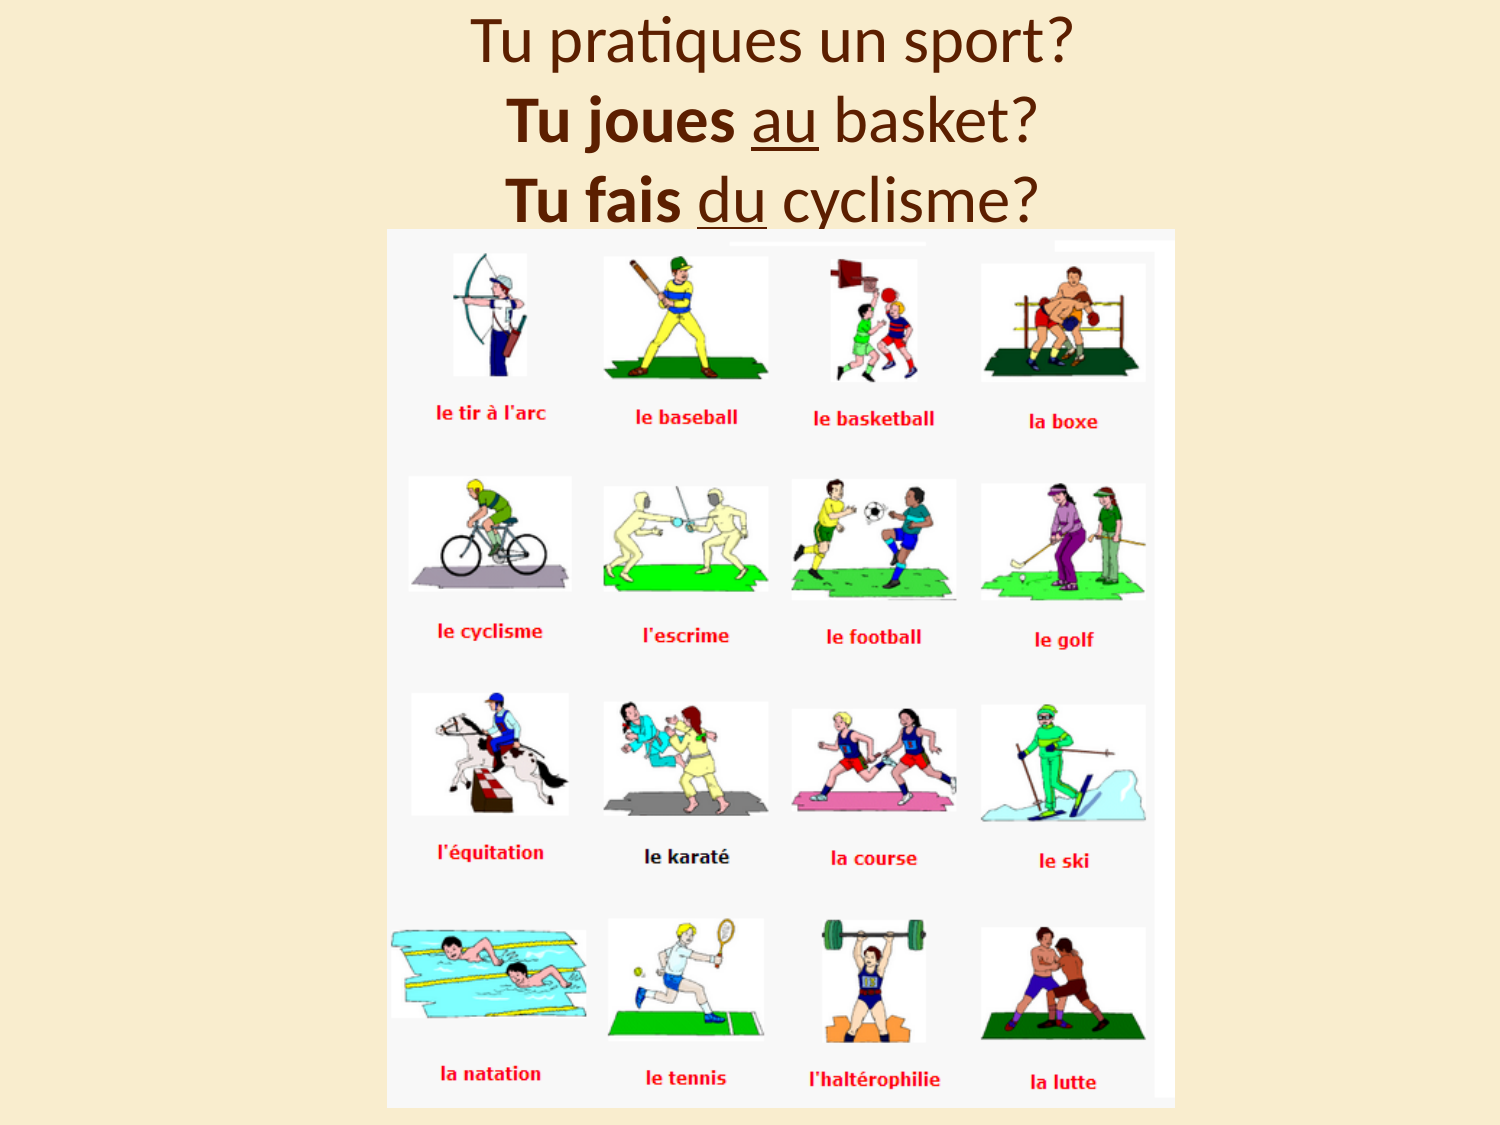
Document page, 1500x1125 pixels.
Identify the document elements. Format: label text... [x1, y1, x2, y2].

title Tu pratiques un sport? Tu joues au basket? Tu fais du cyclisme? [62, 0, 1500, 233]
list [387, 228, 1176, 1108]
